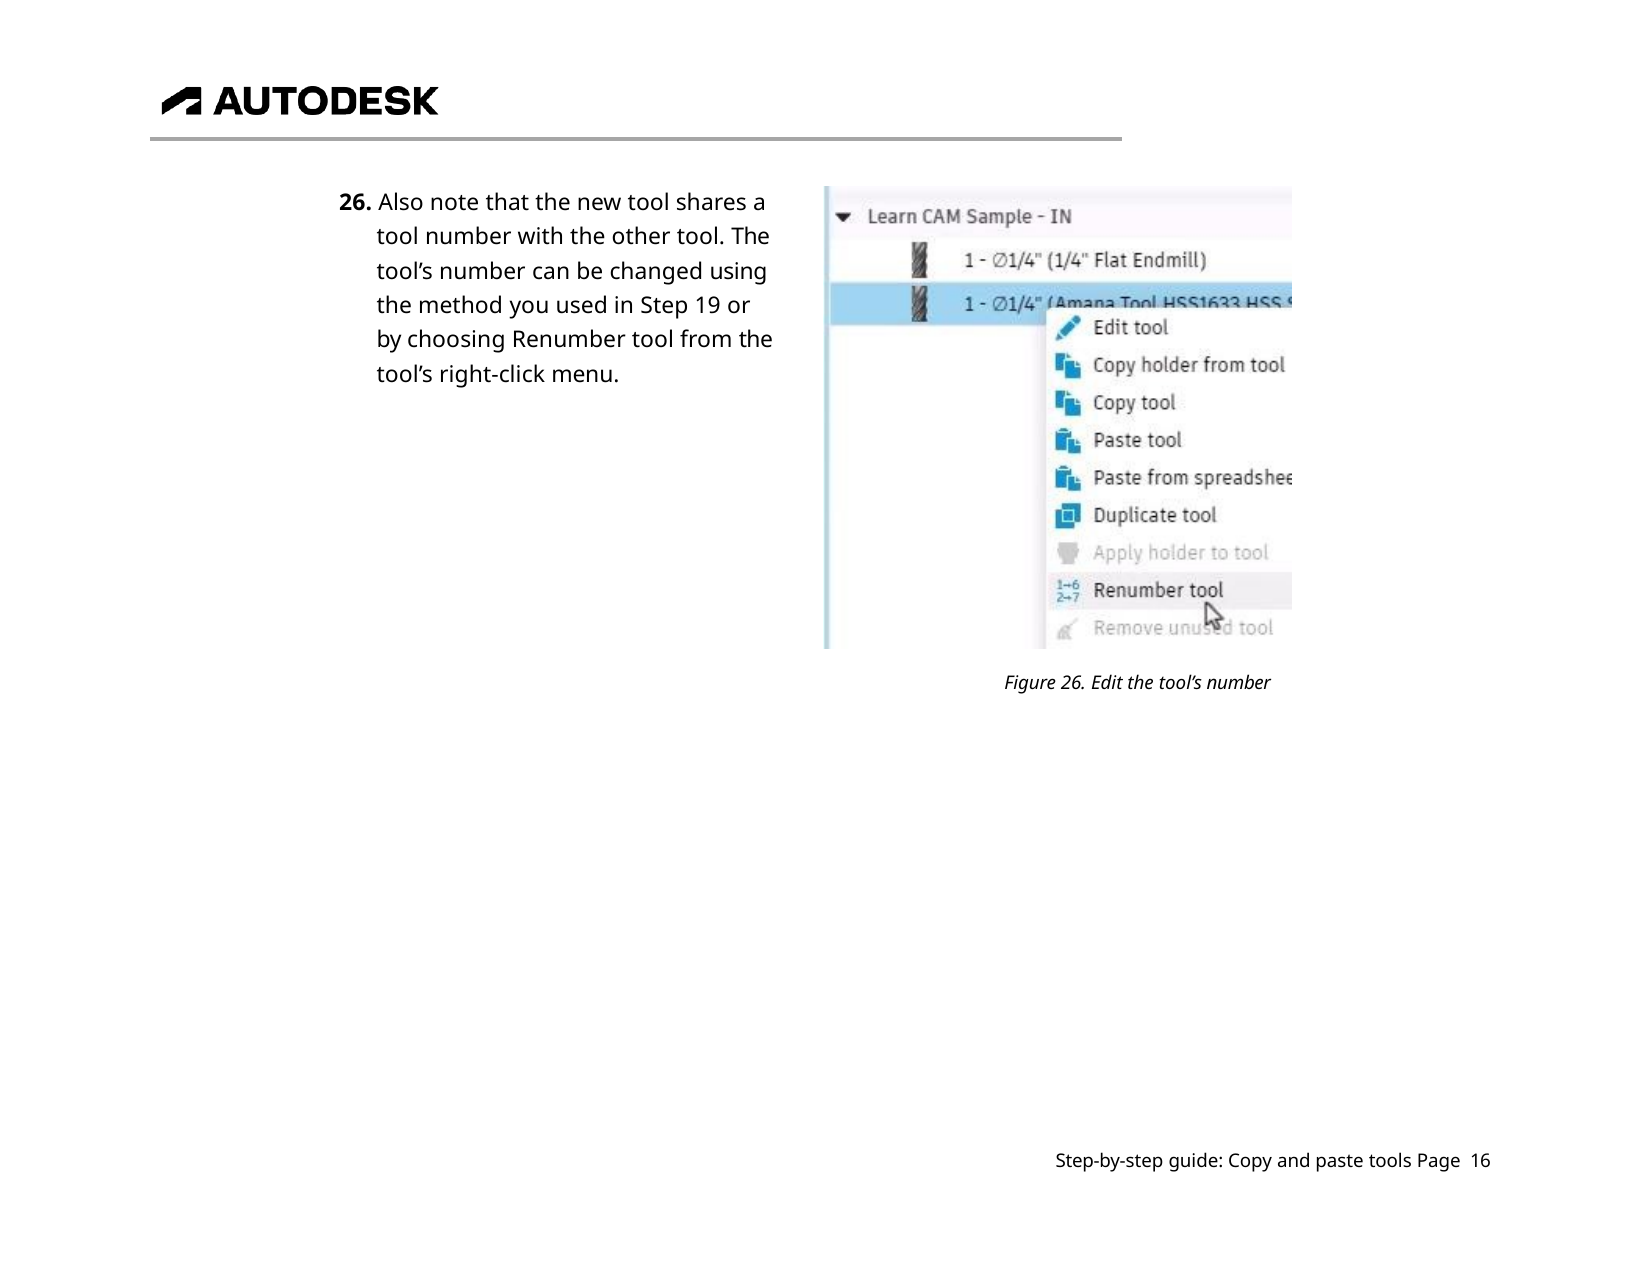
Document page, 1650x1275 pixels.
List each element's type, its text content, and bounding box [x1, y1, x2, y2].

text_box Figure 26. Edit the tool’s number [1002, 668, 1295, 694]
picture [161, 86, 439, 115]
slide_number Step-by-step guide: Copy and paste tools Page 10 [1053, 1145, 1509, 1275]
text_box 26. Also note that the new tool shares a tool number with the other tool. The tool’s number can be changed using the method you used in Step 19 or by choosing Renumber tool from the tool’s right-click menu. [337, 178, 780, 387]
picture [822, 186, 1292, 650]
